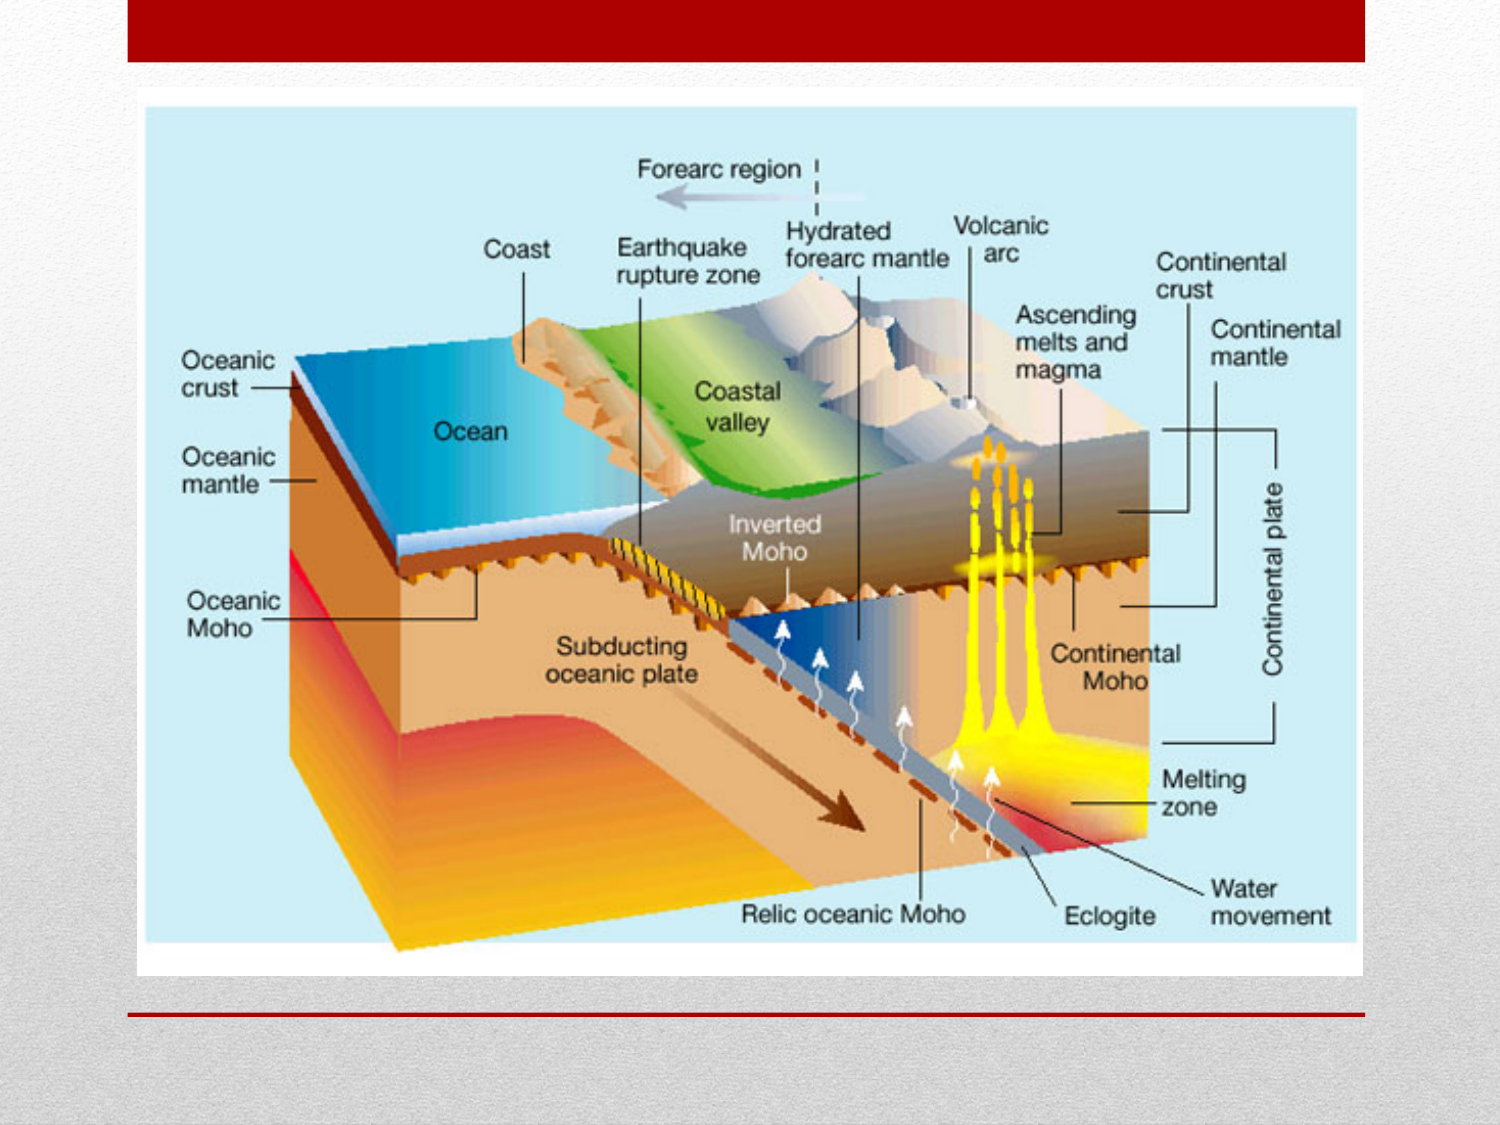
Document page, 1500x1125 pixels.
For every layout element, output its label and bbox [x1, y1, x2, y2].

picture [136, 86, 1364, 977]
